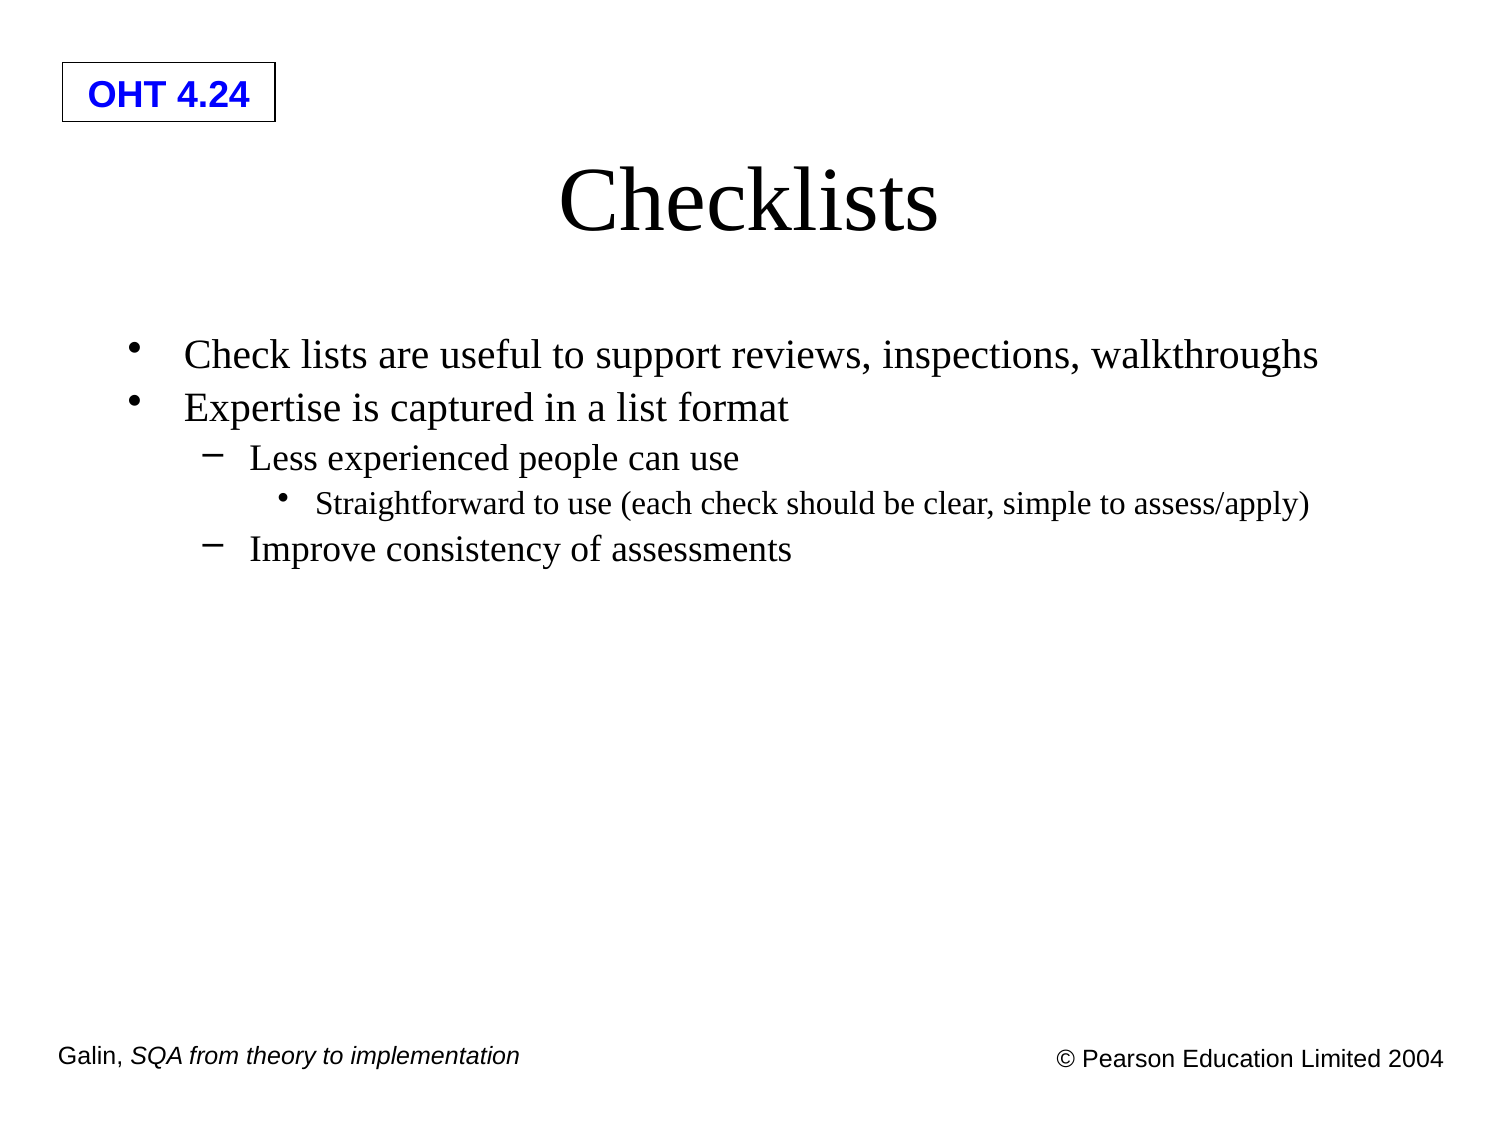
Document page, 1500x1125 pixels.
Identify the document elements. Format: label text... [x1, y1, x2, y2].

list Check lists are useful to support reviews, inspections, walkthroughs Expertise is captured in a list format Less experienced people can use Straightforward to use (each check should be clear, simple to assess/apply) Improve consistency of assessments [112, 324, 1388, 1001]
title Checklists [112, 99, 1388, 288]
